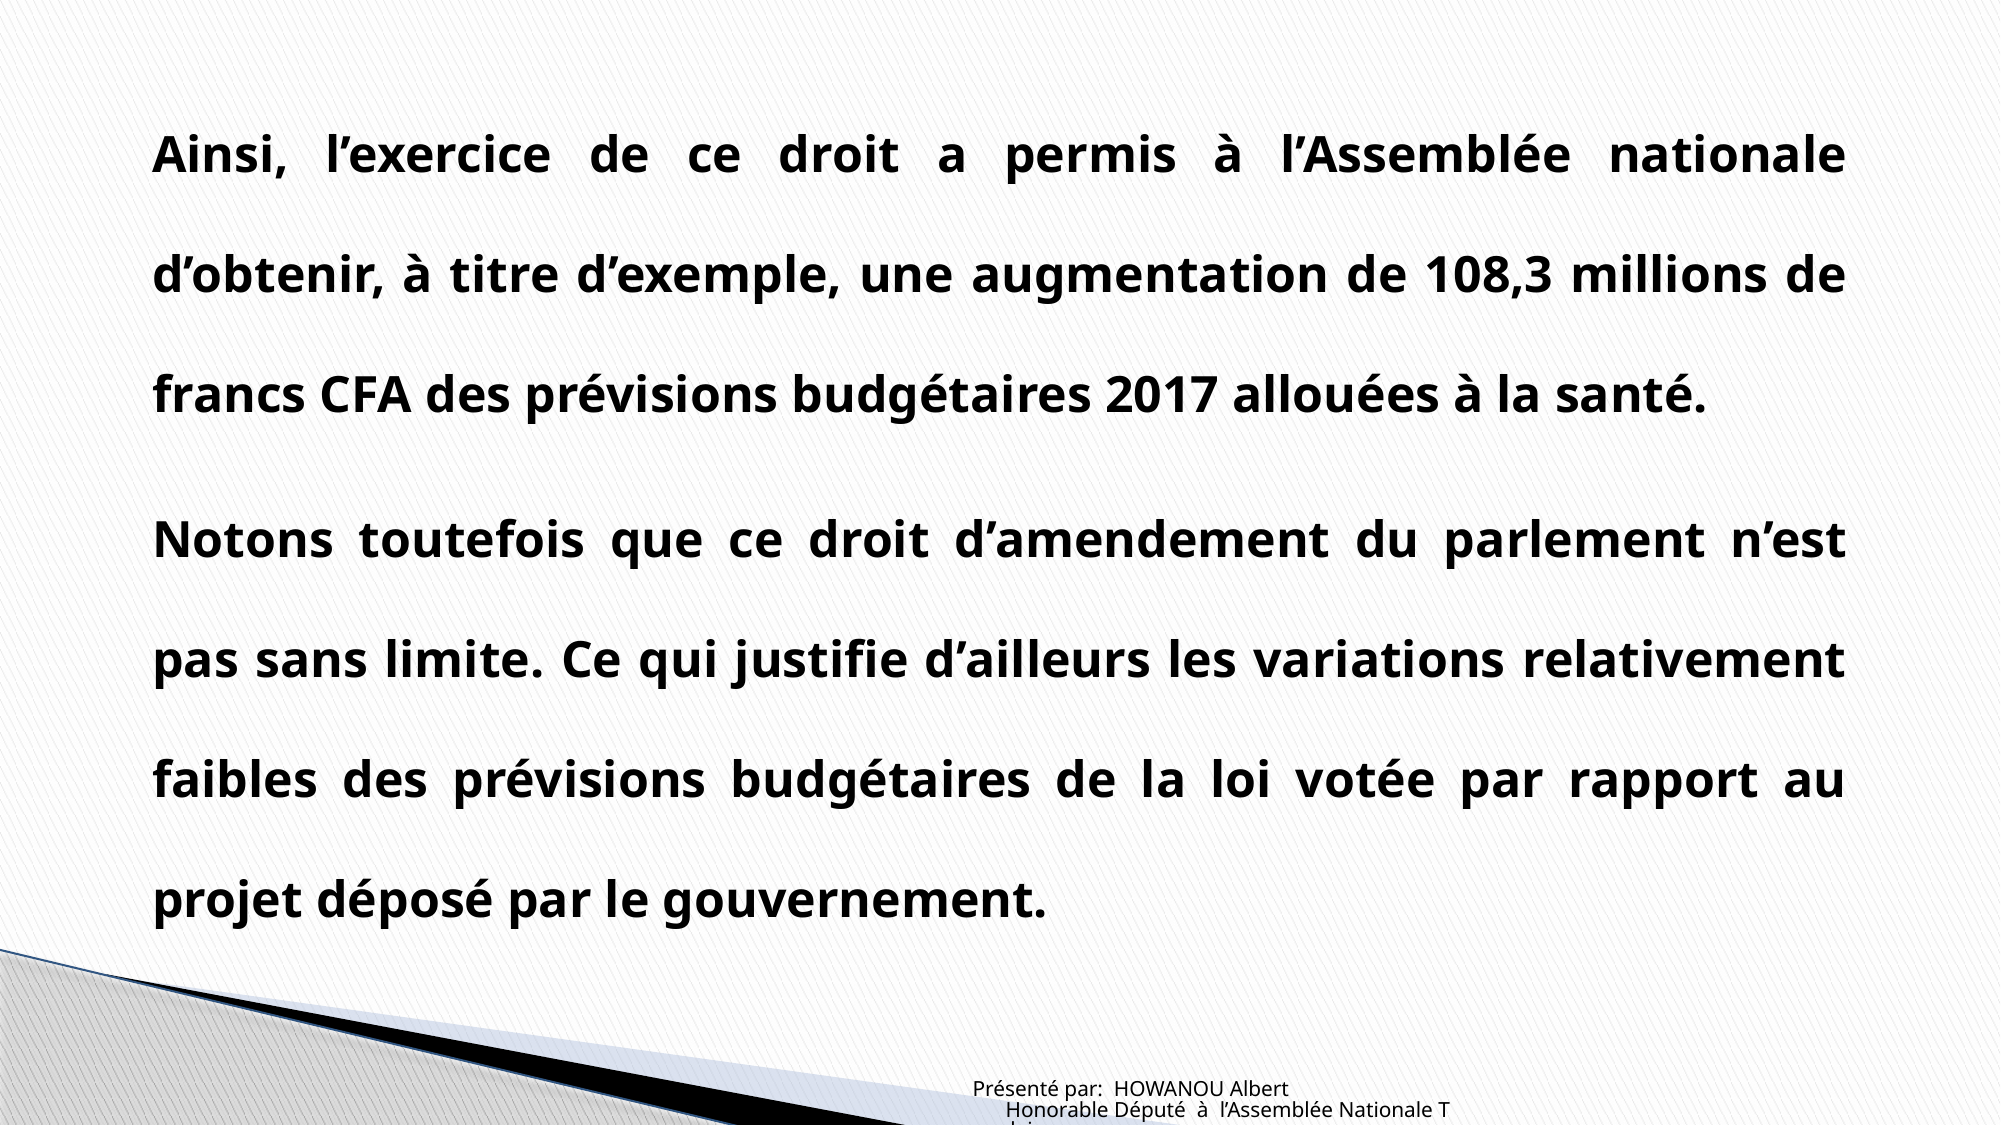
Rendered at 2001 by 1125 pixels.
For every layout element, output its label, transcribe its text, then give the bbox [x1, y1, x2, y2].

footer Présenté par: HOWANOU Albert Honorable Député à l’Assemblée Nationale Togolaise [957, 1051, 1473, 1112]
list Ainsi, l’exercice de ce droit a permis à l’Assemblée nationale d’obtenir, à titre d’exemple, une augmentation de 108,3 millions de francs CFA des prévisions budgétaires 2017 allouées à la santé. Notons toutefois que ce droit d’amendement du parlement n’est pas sans limite. Ce qui justifie d’ailleurs les variations relativement faibles des prévisions budgétaires de la loi votée par rapport au projet déposé par le gouvernement. [137, 54, 1863, 1014]
